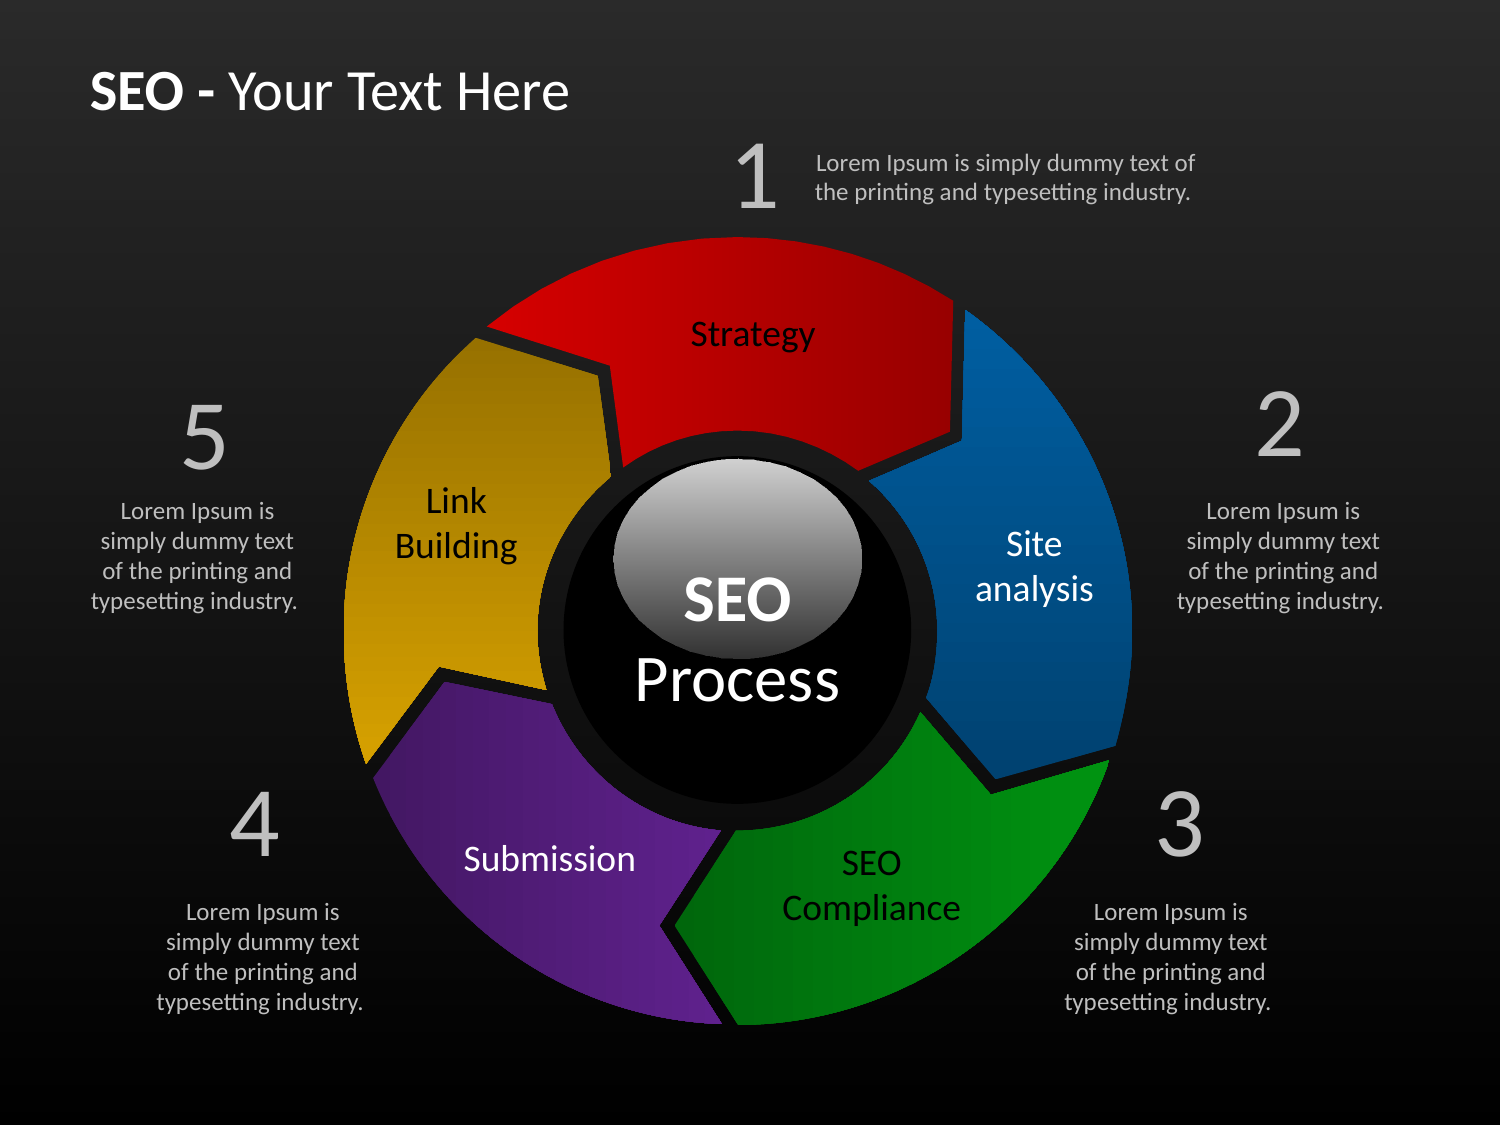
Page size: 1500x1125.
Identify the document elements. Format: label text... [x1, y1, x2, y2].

text_box Strategy [587, 301, 919, 362]
text_box [915, 309, 1114, 546]
text_box 3 [1137, 749, 1222, 885]
text_box Lorem Ipsum is simply dummy text of the printing and typesetting industry. [75, 487, 320, 622]
text_box Lorem Ipsum is simply dummy text of the printing and typesetting industry. [1160, 487, 1406, 622]
text_box [752, 712, 1110, 886]
text_box [486, 237, 954, 454]
text_box SEO Compliance [706, 830, 1038, 936]
text_box 5 [162, 362, 247, 497]
text_box [379, 337, 609, 468]
text_box 1 [712, 101, 797, 236]
text_box [694, 826, 716, 872]
text_box 2 [1237, 349, 1322, 485]
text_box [563, 455, 912, 805]
text_box Lorem Ipsum is simply dummy text of the printing and typesetting industry. [797, 138, 1225, 214]
text_box Site analysis [918, 512, 1150, 617]
text_box Lorem Ipsum is simply dummy text of the printing and typesetting industry. [140, 888, 386, 1024]
text_box [373, 681, 693, 843]
text_box 4 [212, 749, 297, 885]
text_box SEO - Your Text Here [75, 37, 801, 138]
text_box Lorem Ipsum is simply dummy text of the printing and typesetting industry. [1048, 888, 1294, 1024]
text_box [343, 574, 547, 764]
text_box [438, 887, 722, 1025]
text_box [674, 876, 987, 1026]
text_box Link Building [318, 468, 558, 574]
text_box Submission [406, 826, 694, 887]
text_box [926, 617, 1133, 780]
